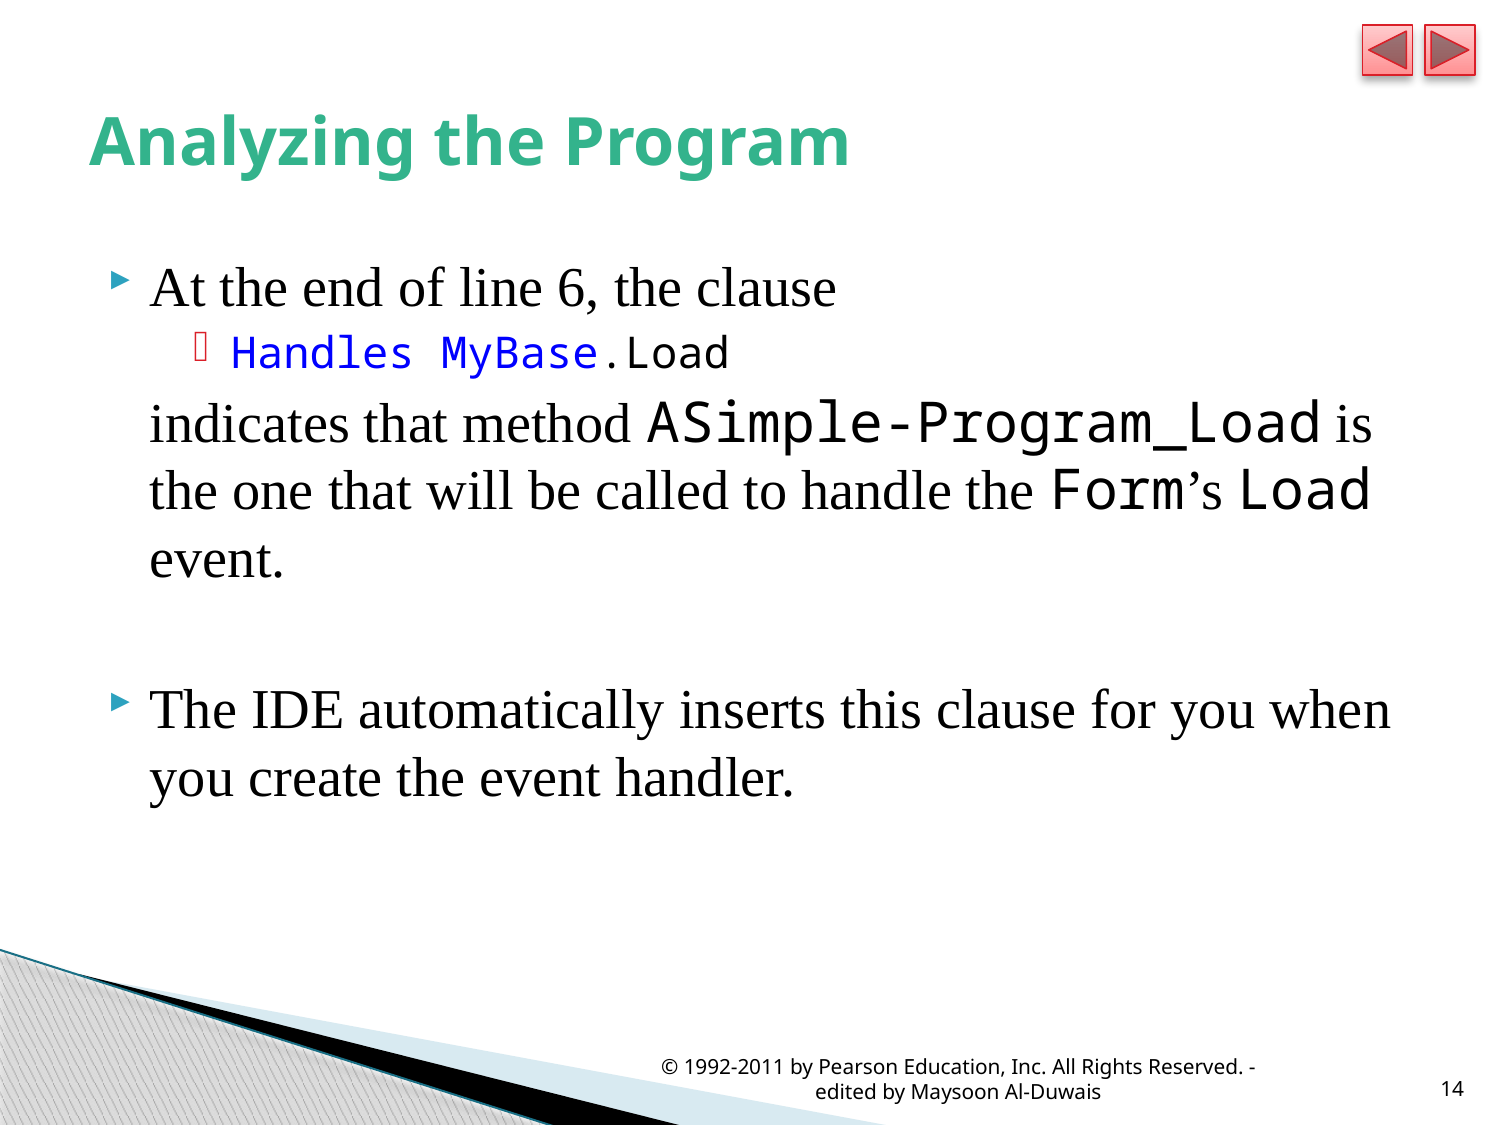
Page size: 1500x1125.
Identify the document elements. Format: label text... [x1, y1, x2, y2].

slide_number 14 [1418, 1051, 1479, 1112]
title Analyzing the Program [75, 45, 1425, 233]
list At the end of line 6, the clause Handles MyBase.Load indicates that method ASimple-Program_Load is the one that will be called to handle the Form’s Load event. The IDE automatically inserts this clause for you when you create the event handler. [74, 242, 1426, 986]
footer © 1992-2011 by Pearson Education, Inc. All Rights Reserved. - edited by Maysoon Al-Duwais [612, 1051, 1305, 1112]
